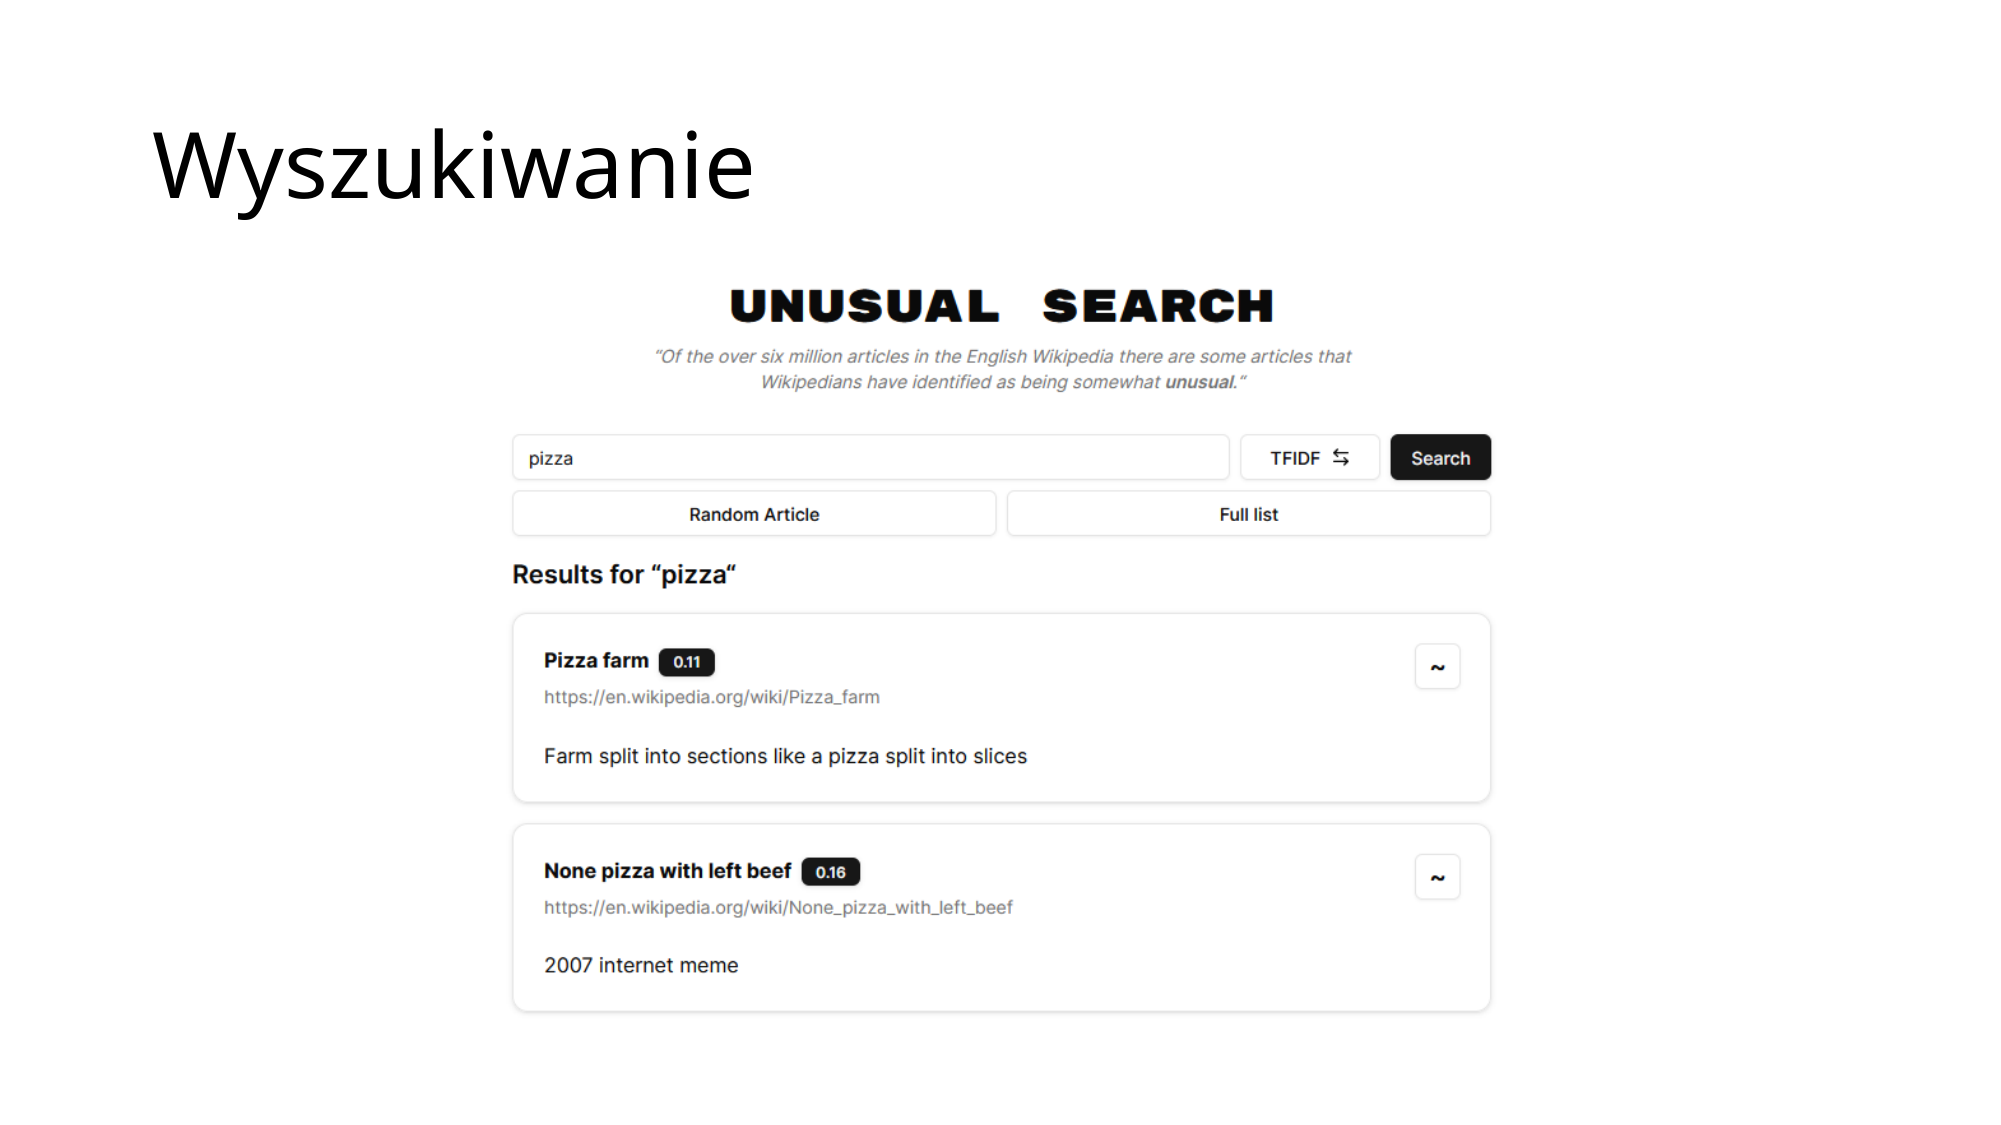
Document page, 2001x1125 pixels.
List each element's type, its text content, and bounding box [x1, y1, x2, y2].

title Wyszukiwanie [137, 59, 1863, 278]
picture [454, 234, 1546, 1022]
